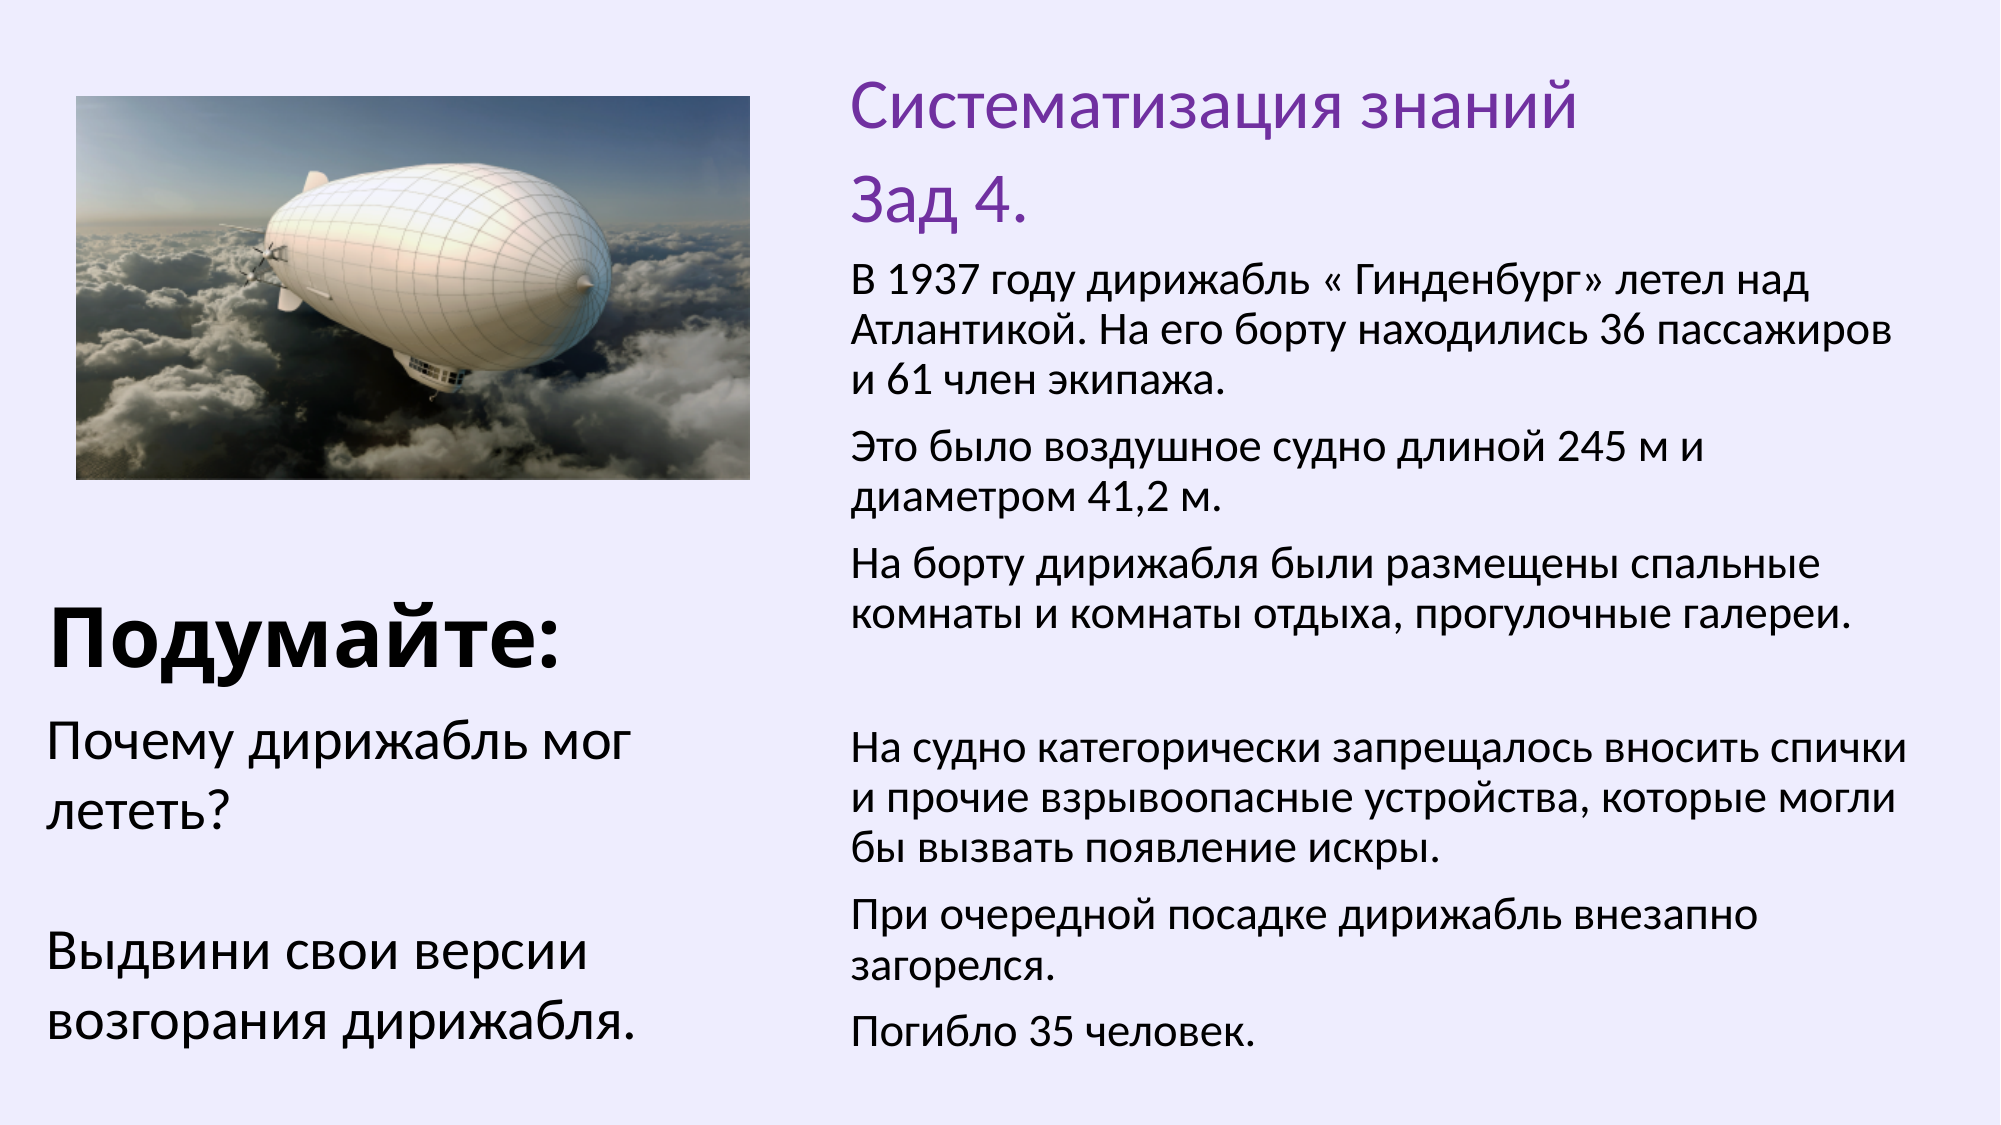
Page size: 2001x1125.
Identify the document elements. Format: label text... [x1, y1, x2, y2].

list Систематизация знаний Зад 4. В 1937 году дирижабль « Гинденбург» летел над Атлантикой. На его борту находились 36 пассажиров и 61 член экипажа. Это было воздушное судно длиной 245 м и диаметром 41,2 м. На борту дирижабля были размещены спальные комнаты и комнаты отдыха, прогулочные галереи. На судно категорически запрещалось вносить спички и прочие взрывоопасные устройства, которые могли бы вызвать появление искры. При очередной посадке дирижабль внезапно загорелся. Погибло 35 человек. [835, 58, 1939, 1066]
picture [76, 96, 750, 488]
text_box Почему дирижабль мог лететь? Выдвини свои версии возгорания дирижабля. [32, 418, 750, 1059]
